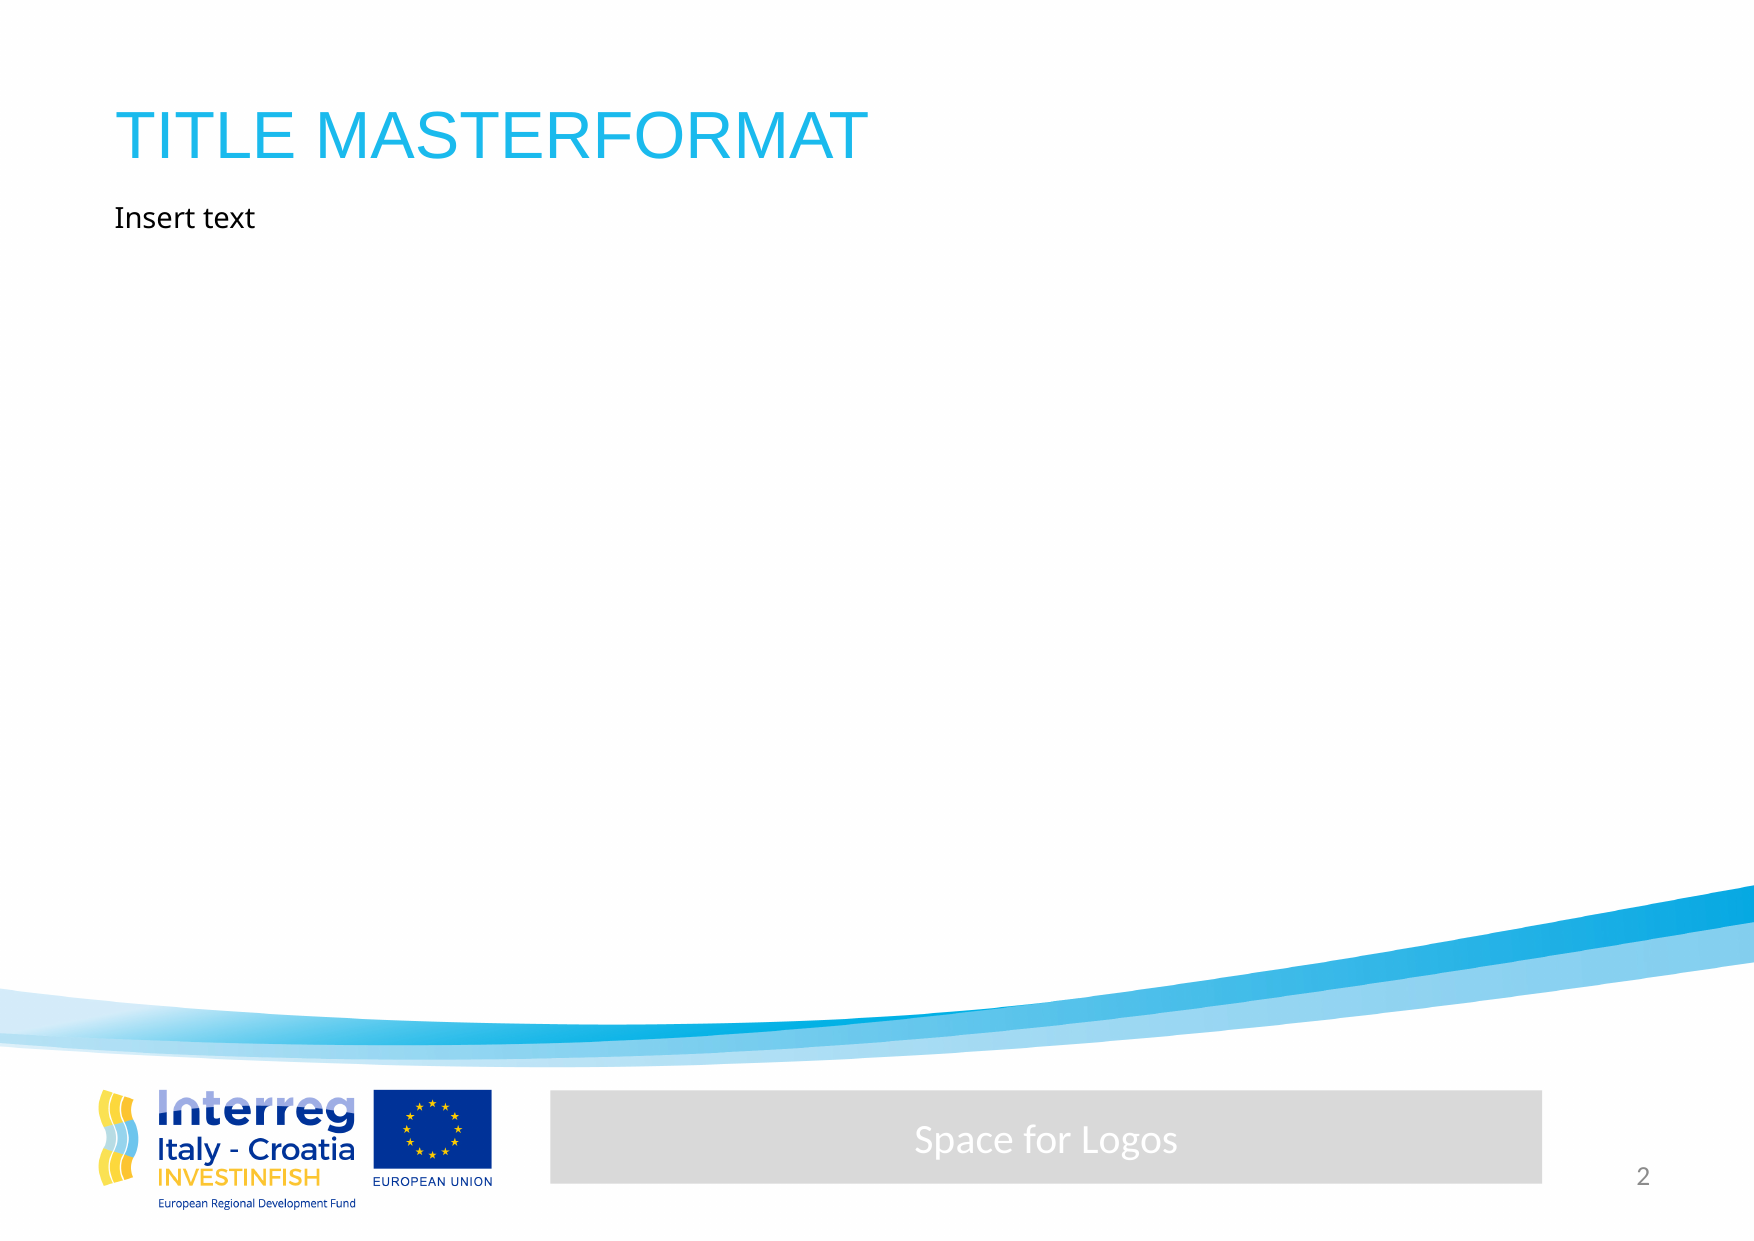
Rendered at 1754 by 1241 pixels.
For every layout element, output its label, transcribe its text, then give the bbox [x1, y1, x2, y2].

picture [0, 0, 1754, 1241]
text_box Insert text [99, 191, 1658, 851]
text_box Space for Logos [549, 1089, 1543, 1185]
text_box TITLE MASTERFORMAT [97, 83, 1656, 181]
slide_number 2 [1607, 1141, 1666, 1208]
